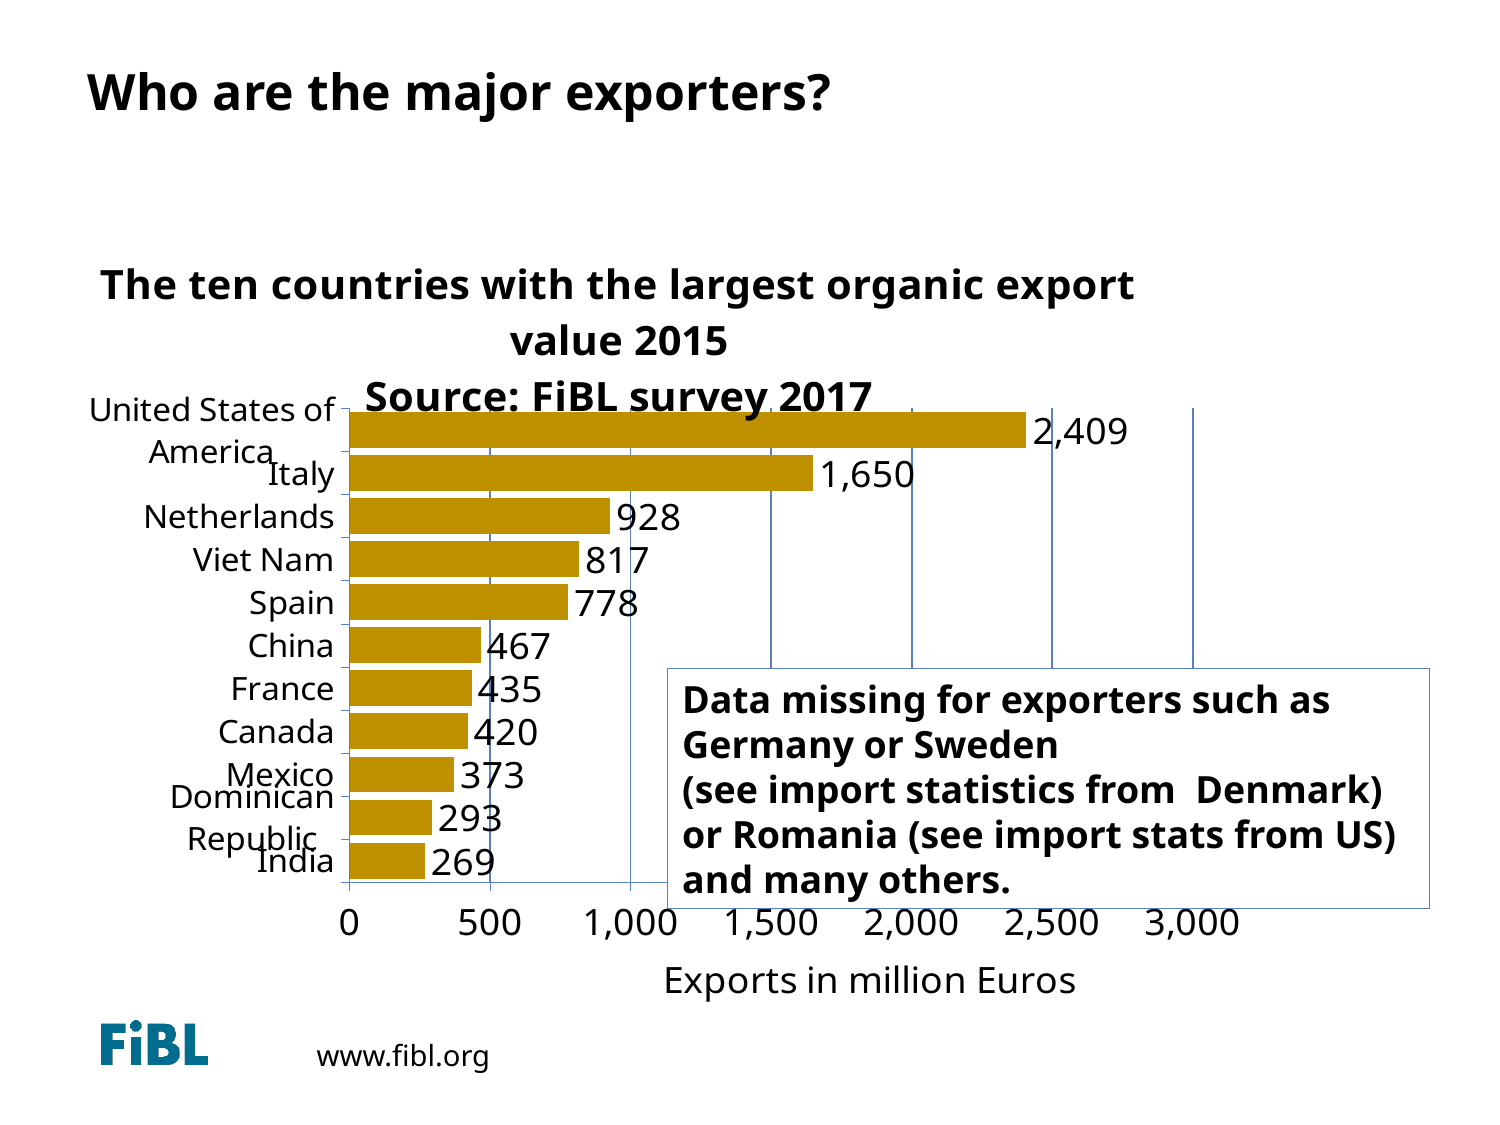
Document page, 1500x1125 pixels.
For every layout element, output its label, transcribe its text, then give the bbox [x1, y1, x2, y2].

picture [159, 1049, 168, 1056]
chart [88, 243, 1443, 1016]
title Who are the major exporters? [87, 66, 1442, 185]
picture [101, 1020, 208, 1065]
picture [159, 1032, 165, 1039]
